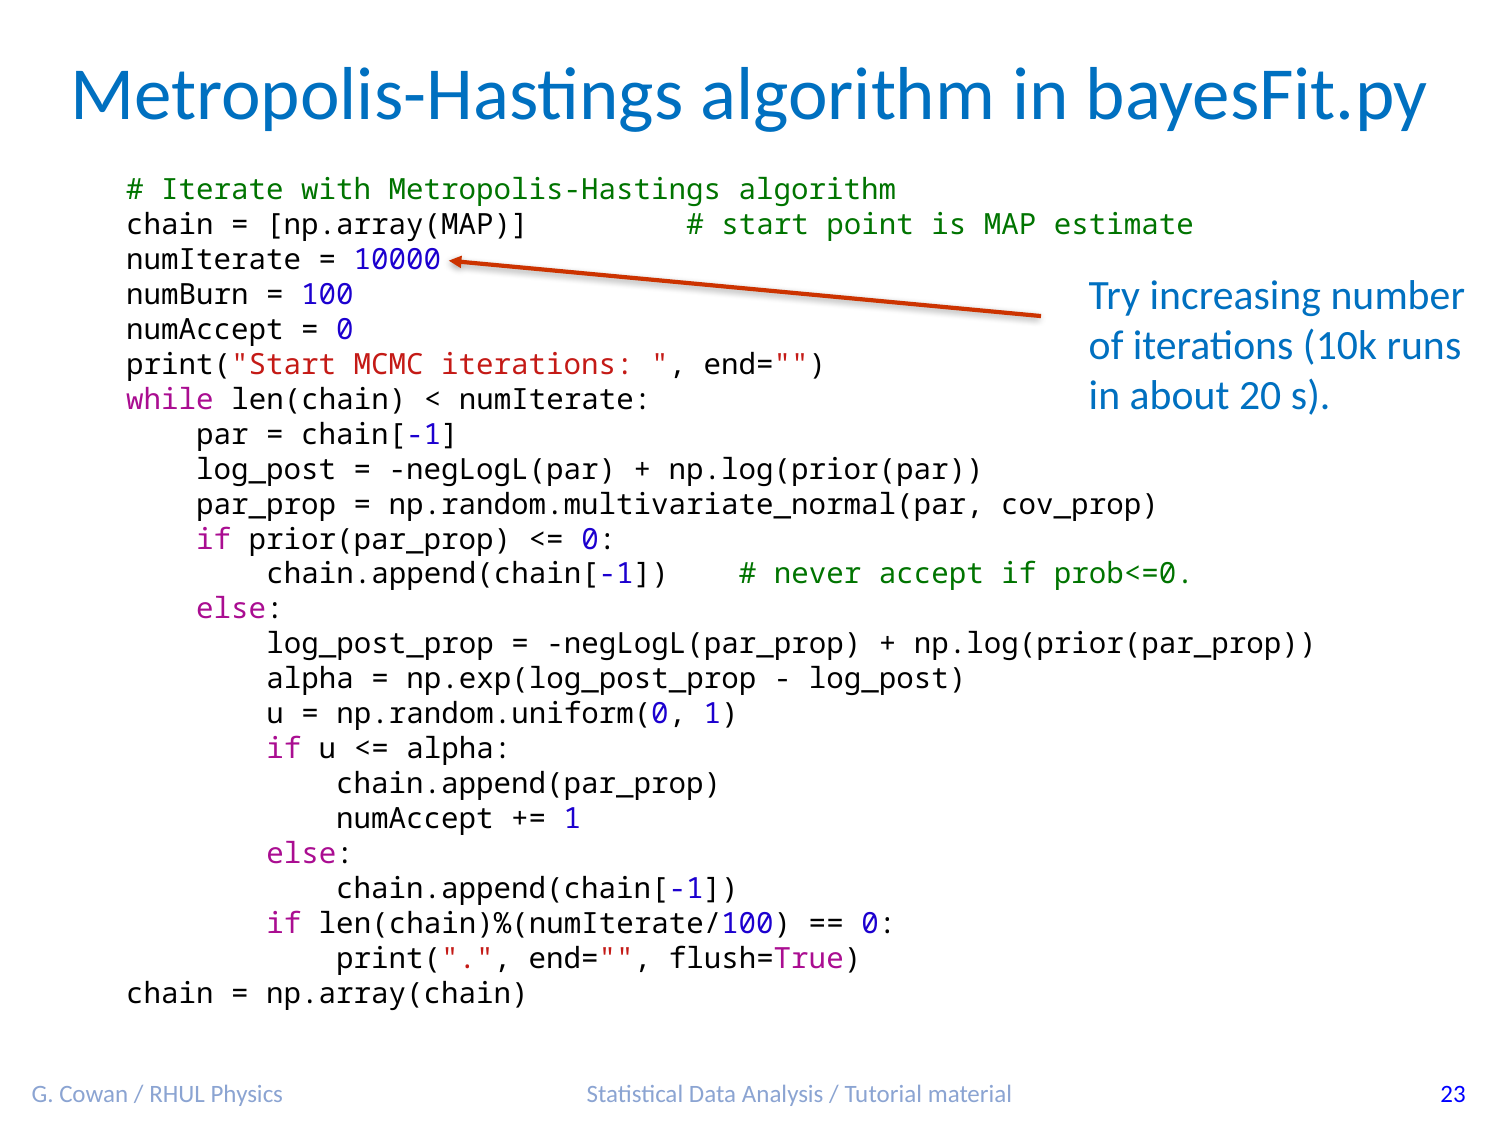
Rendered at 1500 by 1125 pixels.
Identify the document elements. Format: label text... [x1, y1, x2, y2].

text_box # Iterate with Metropolis-Hastings algorithm chain = [np.array(MAP)] # start point is MAP estimate numIterate = 10000 numBurn = 100 numAccept = 0 print("Start MCMC iterations: ", end="") while len(chain) < numIterate: par = chain[-1] log_post = -negLogL(par) + np.log(prior(par)) par_prop = np.random.multivariate_normal(par, cov_prop) if prior(par_prop) <= 0: chain.append(chain[-1]) # never accept if prob<=0. else: log_post_prop = -negLogL(par_prop) + np.log(prior(par_prop)) alpha = np.exp(log_post_prop - log_post) u = np.random.uniform(0, 1) if u <= alpha: chain.append(par_prop) numAccept += 1 else: chain.append(chain[-1]) if len(chain)%(numIterate/100) == 0: print(".", end="", flush=True) chain = np.array(chain) [111, 162, 1332, 1017]
text_box Try increasing number of iterations (10k runs in about 20 s). [1073, 260, 1500, 426]
text_box Metropolis-Hastings algorithm in bayesFit.py [55, 37, 1445, 142]
slide_number G. Cowan / RHUL Physics [16, 1062, 338, 1123]
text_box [448, 260, 1042, 317]
footer Statistical Data Analysis / Tutorial material [338, 1062, 1262, 1123]
slide_number 23 [1262, 1062, 1481, 1123]
